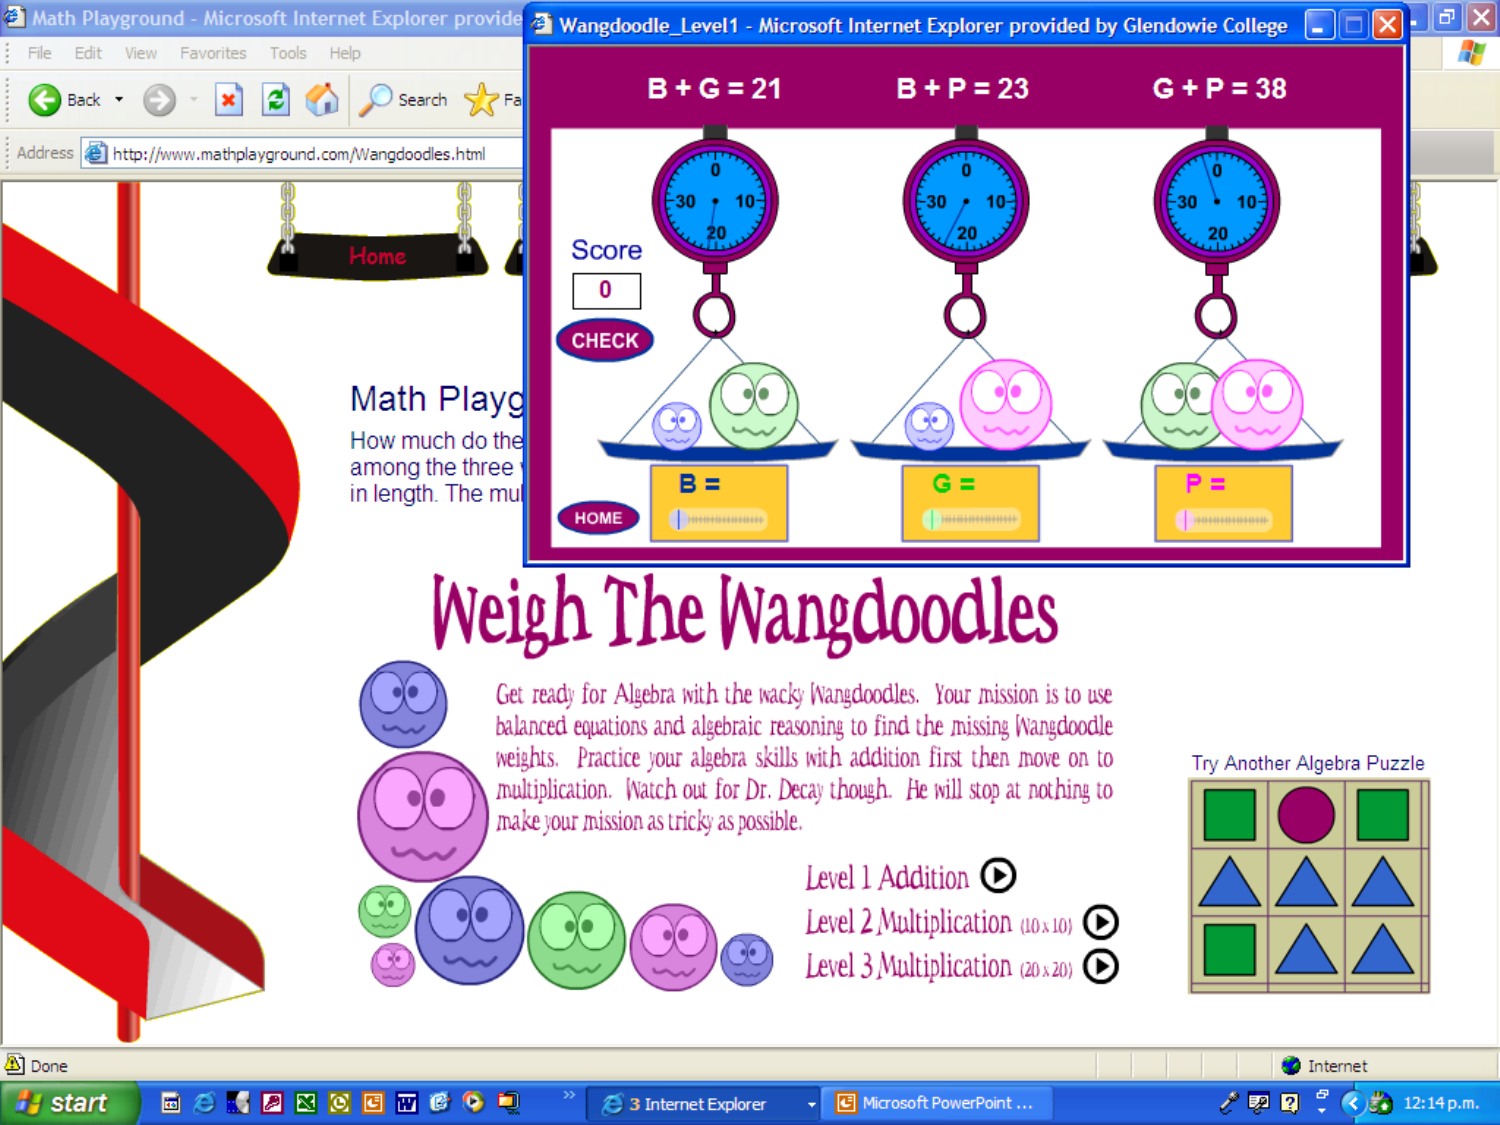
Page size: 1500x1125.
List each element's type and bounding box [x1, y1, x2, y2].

list [0, 0, 1500, 1125]
